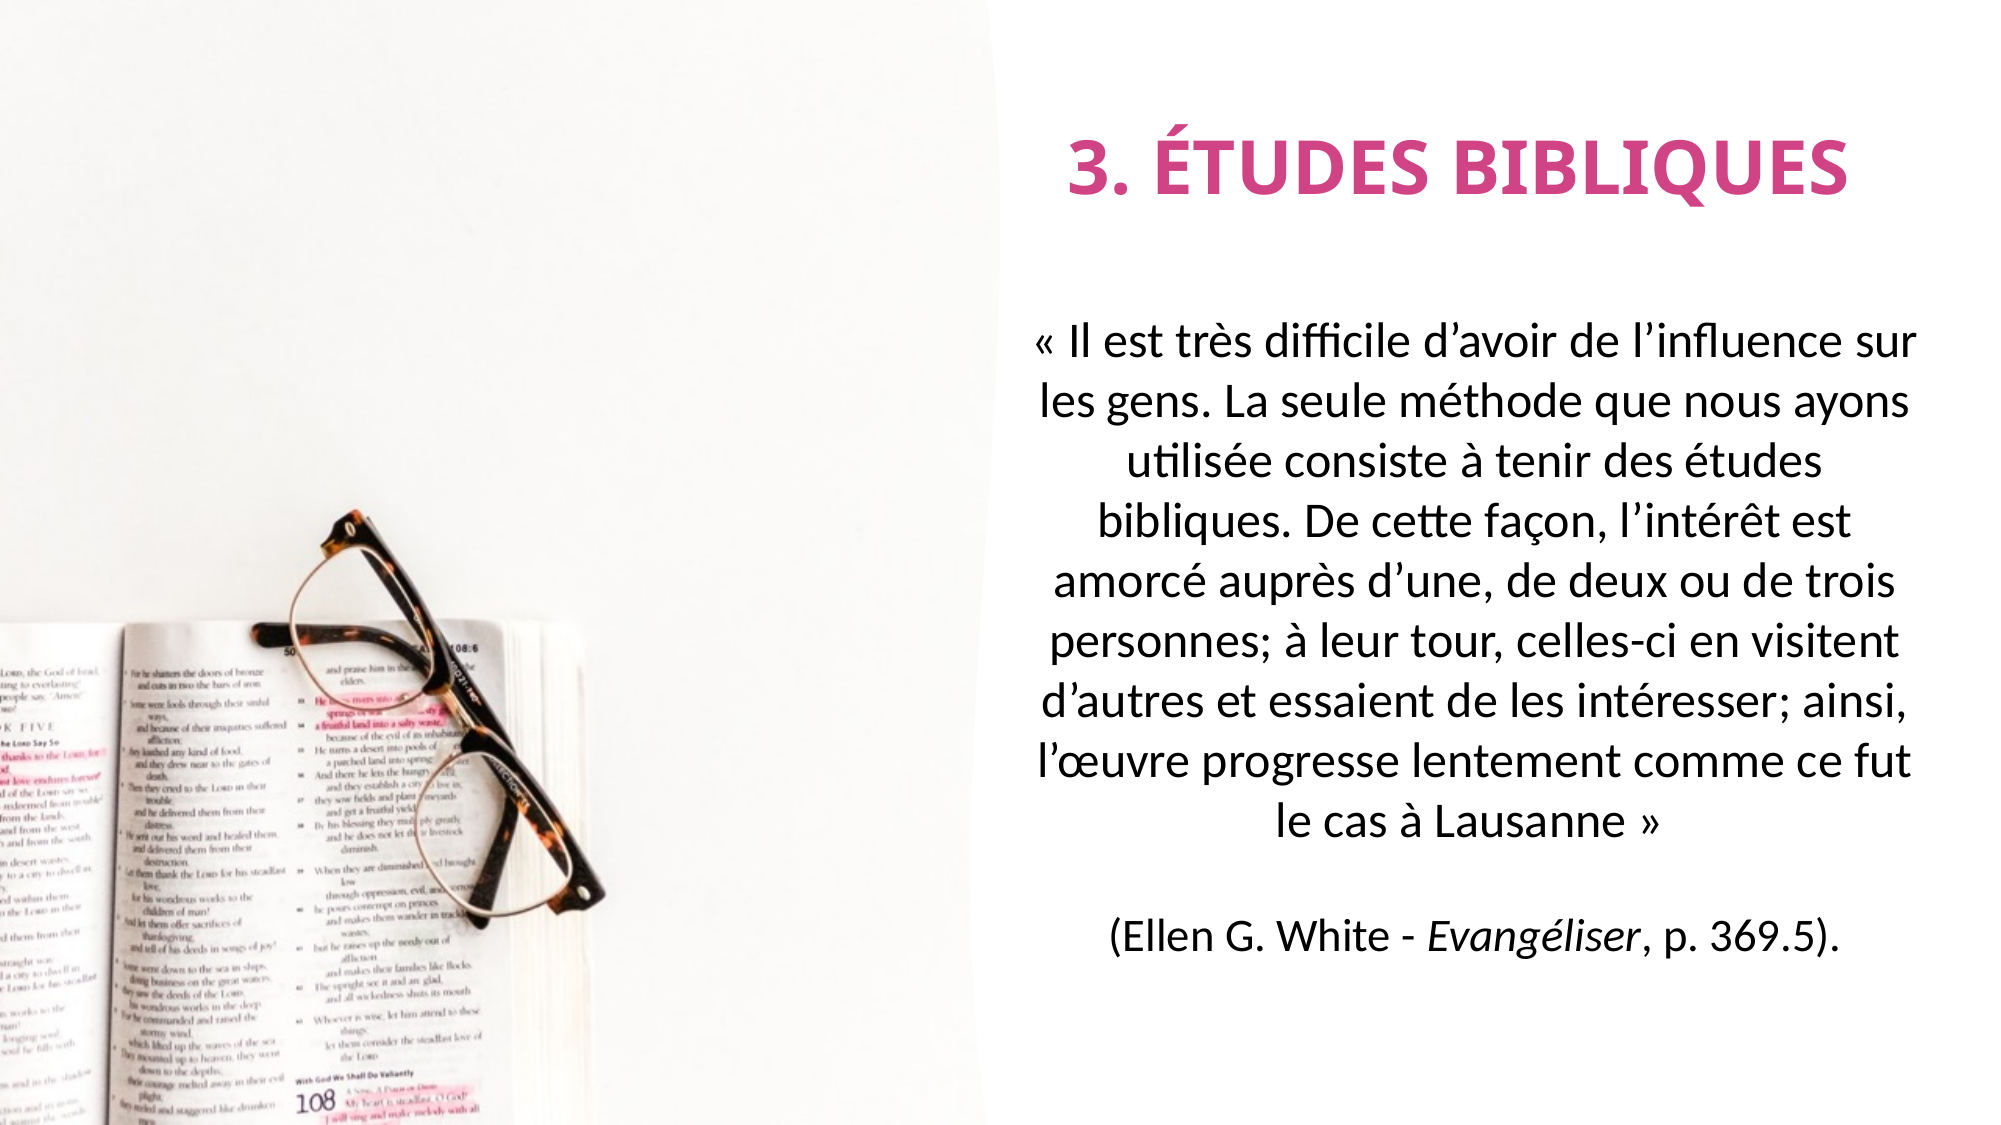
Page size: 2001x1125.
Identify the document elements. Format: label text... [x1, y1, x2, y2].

picture [0, 0, 1000, 1125]
list « Il est très difficile d’avoir de l’influence sur les gens. La seule méthode que nous ayons utilisée consiste à tenir des études bibliques. De cette façon, l’intérêt est amorcé auprès d’une, de deux ou de trois personnes; à leur tour, celles-ci en visitent d’autres et essaient de les intéresser; ainsi, l’œuvre progresse lentement comme ce fut le cas à Lausanne » (Ellen G. White - Evangéliser, p. 369.5). [1014, 300, 1936, 1041]
title 3. ÉTUDES BIBLIQUES [1052, 40, 1921, 300]
